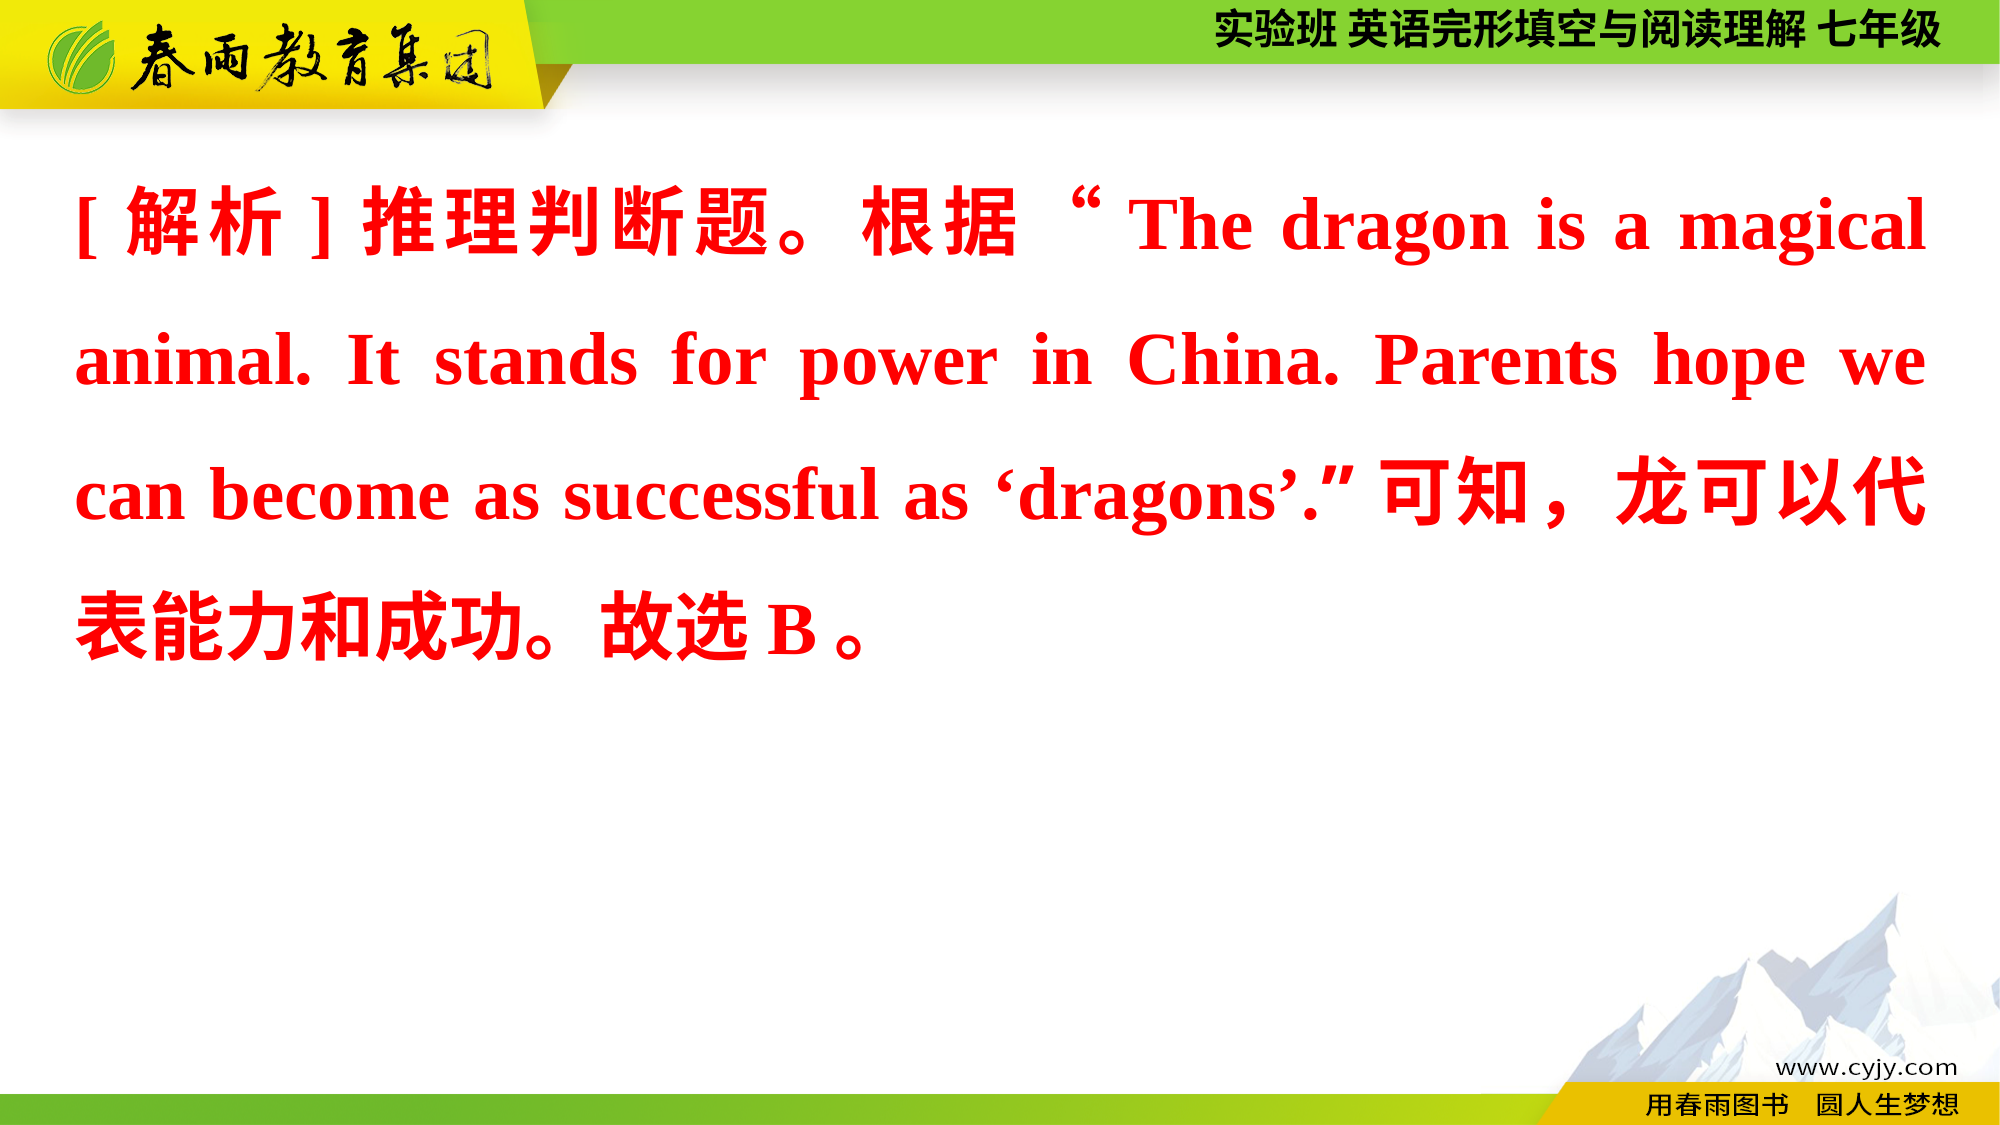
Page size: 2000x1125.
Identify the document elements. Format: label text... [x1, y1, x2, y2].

list [解析]推理判断题。根据“The dragon is a magical animal. It stands for power in China. Parents hope we can become as successful as ‘dragons’.”可知，龙可以代表能力和成功。故选B。 [59, 122, 1944, 666]
picture [0, 0, 2000, 1125]
